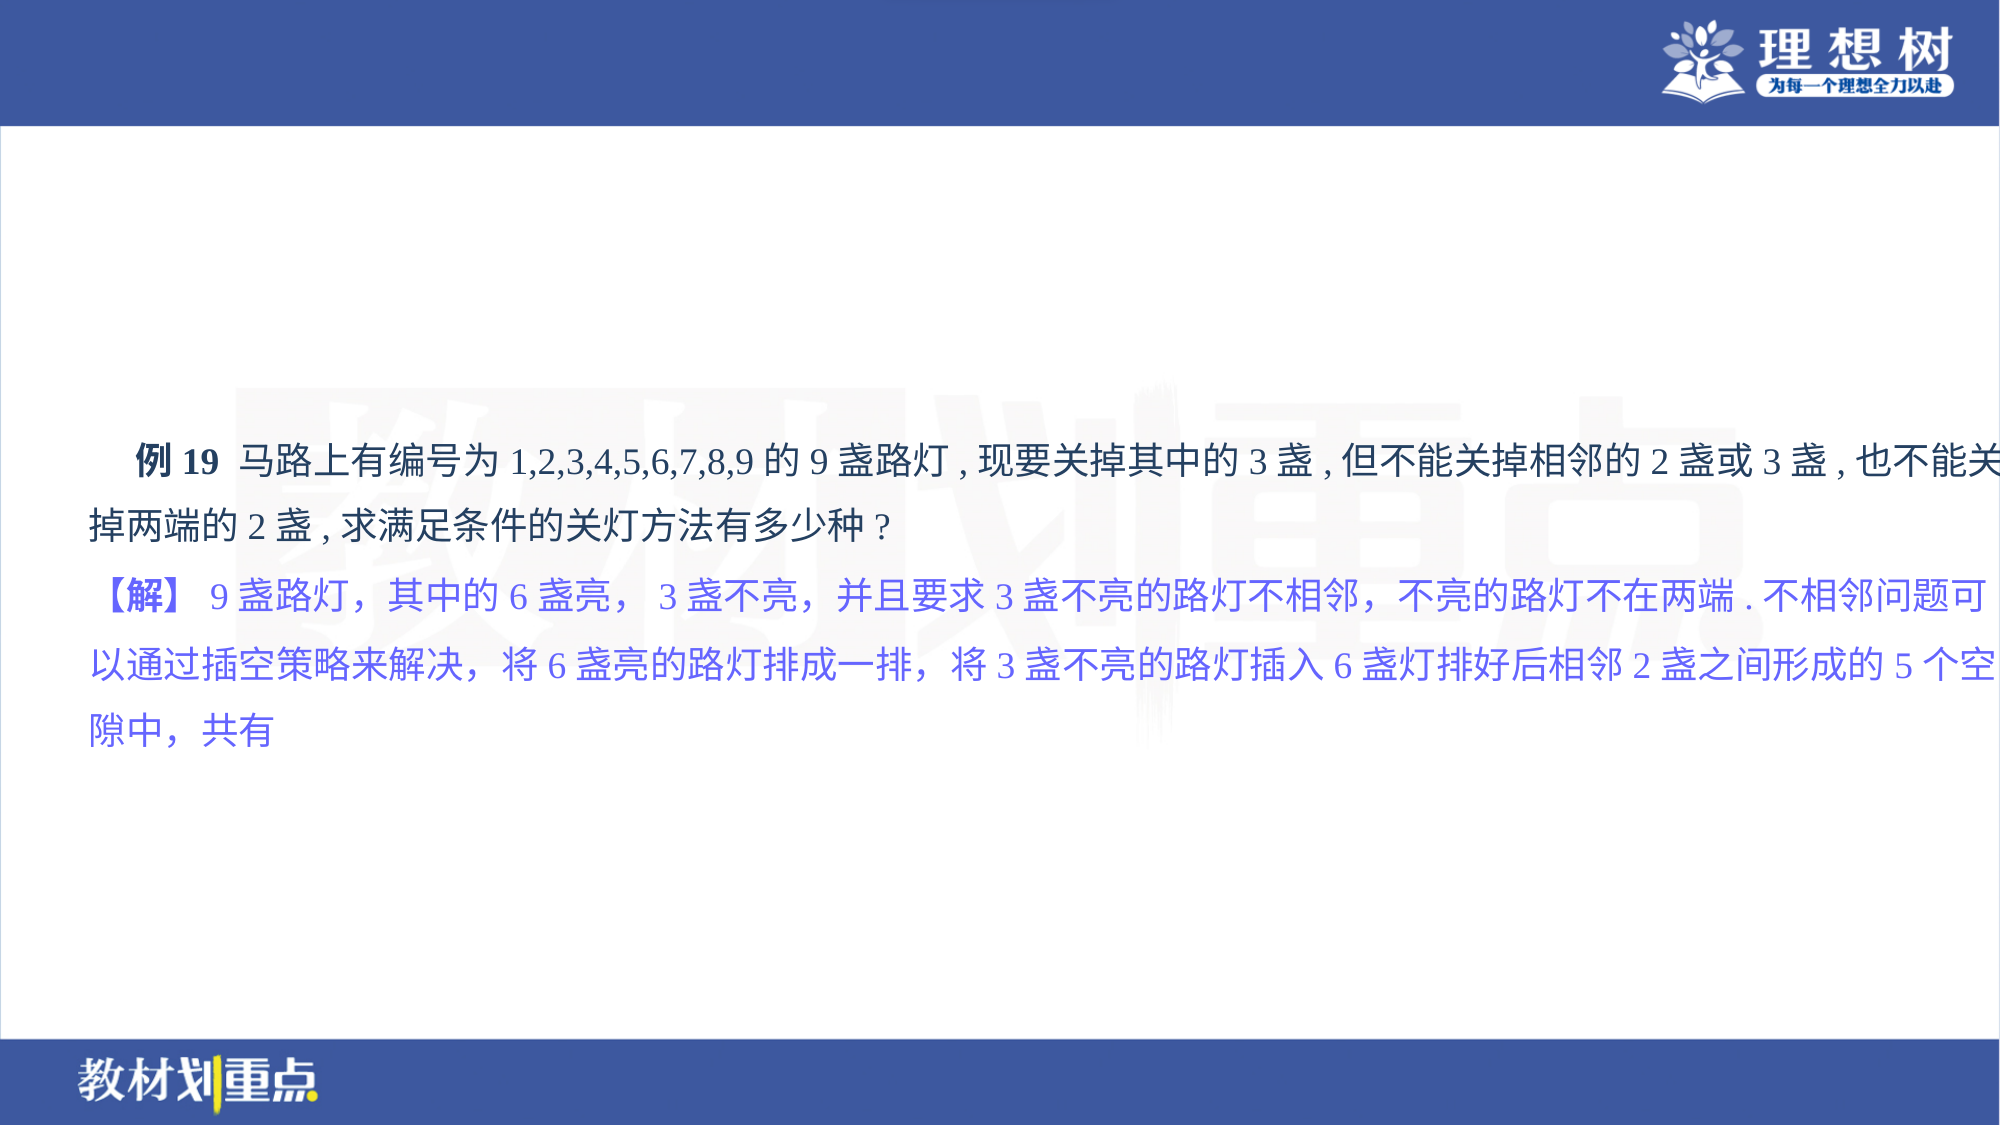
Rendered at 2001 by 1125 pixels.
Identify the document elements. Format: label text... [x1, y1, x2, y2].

picture [0, 0, 2000, 1125]
text_box 例19 马路上有编号为1,2,3,4,5,6,7,8,9的9盏路灯,现要关掉其中的3盏,但不能关掉相邻的2盏或3盏,也不能关 掉两端的2盏,求满足条件的关灯方法有多少种? [88, 413, 1911, 541]
